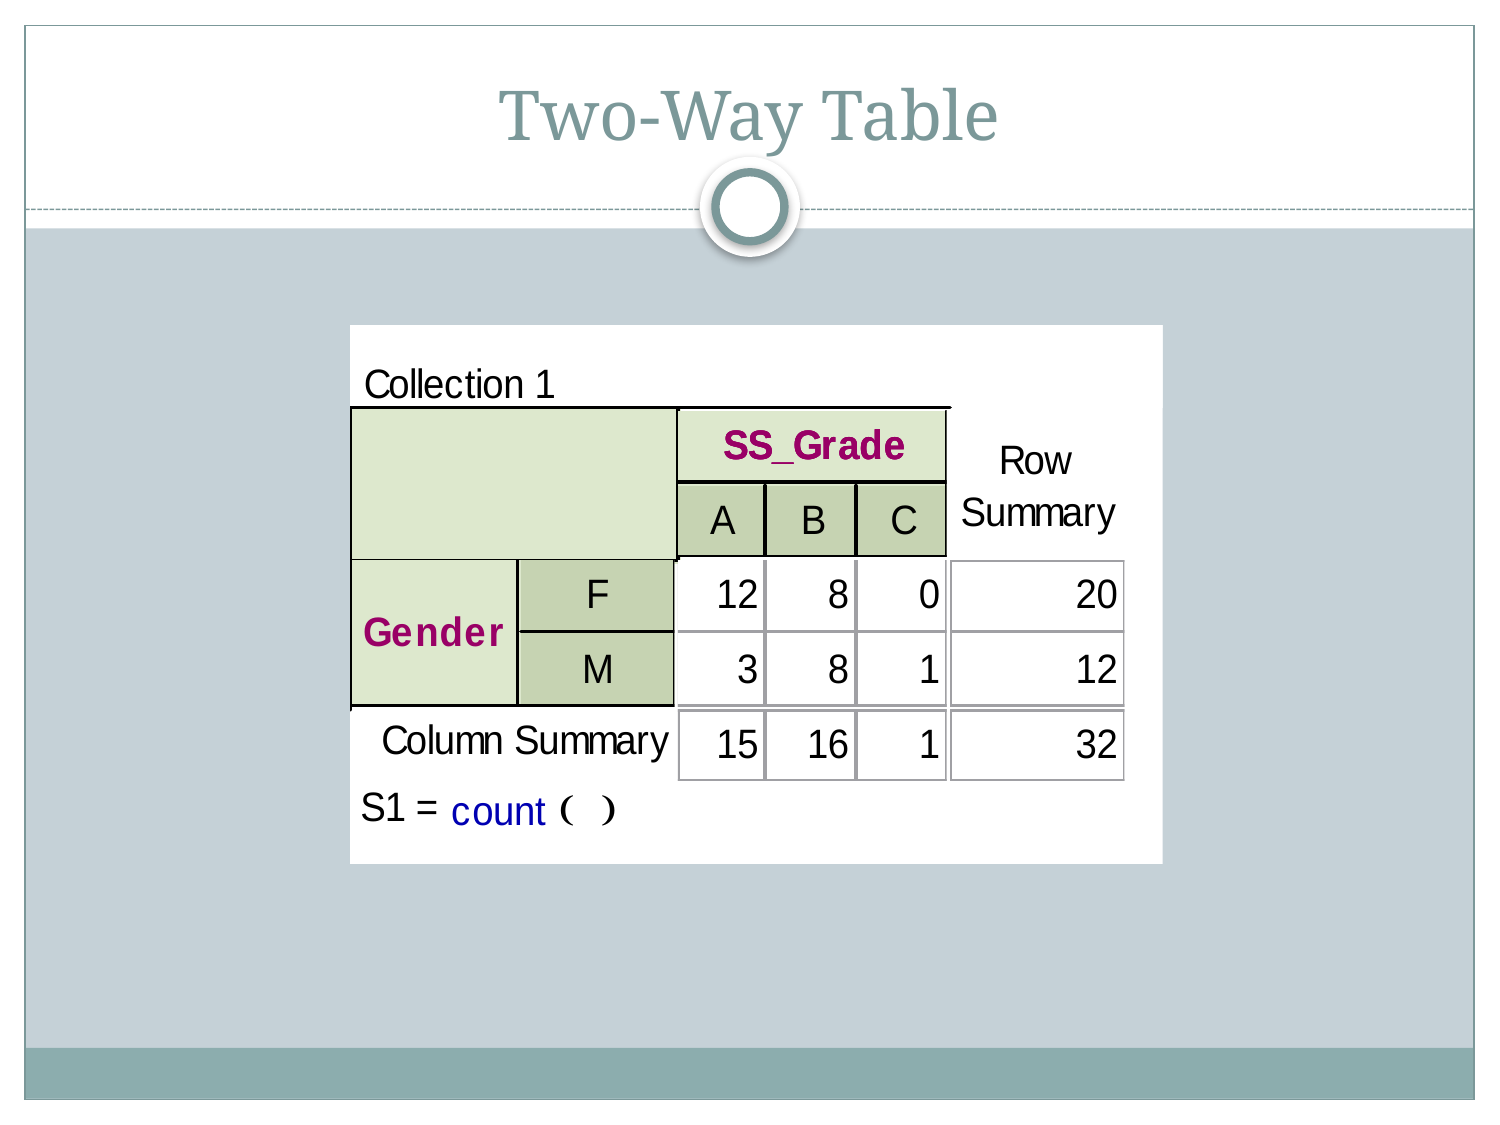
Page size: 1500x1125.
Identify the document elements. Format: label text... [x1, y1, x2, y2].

title Two-Way Table [49, 37, 1450, 162]
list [349, 324, 1163, 864]
